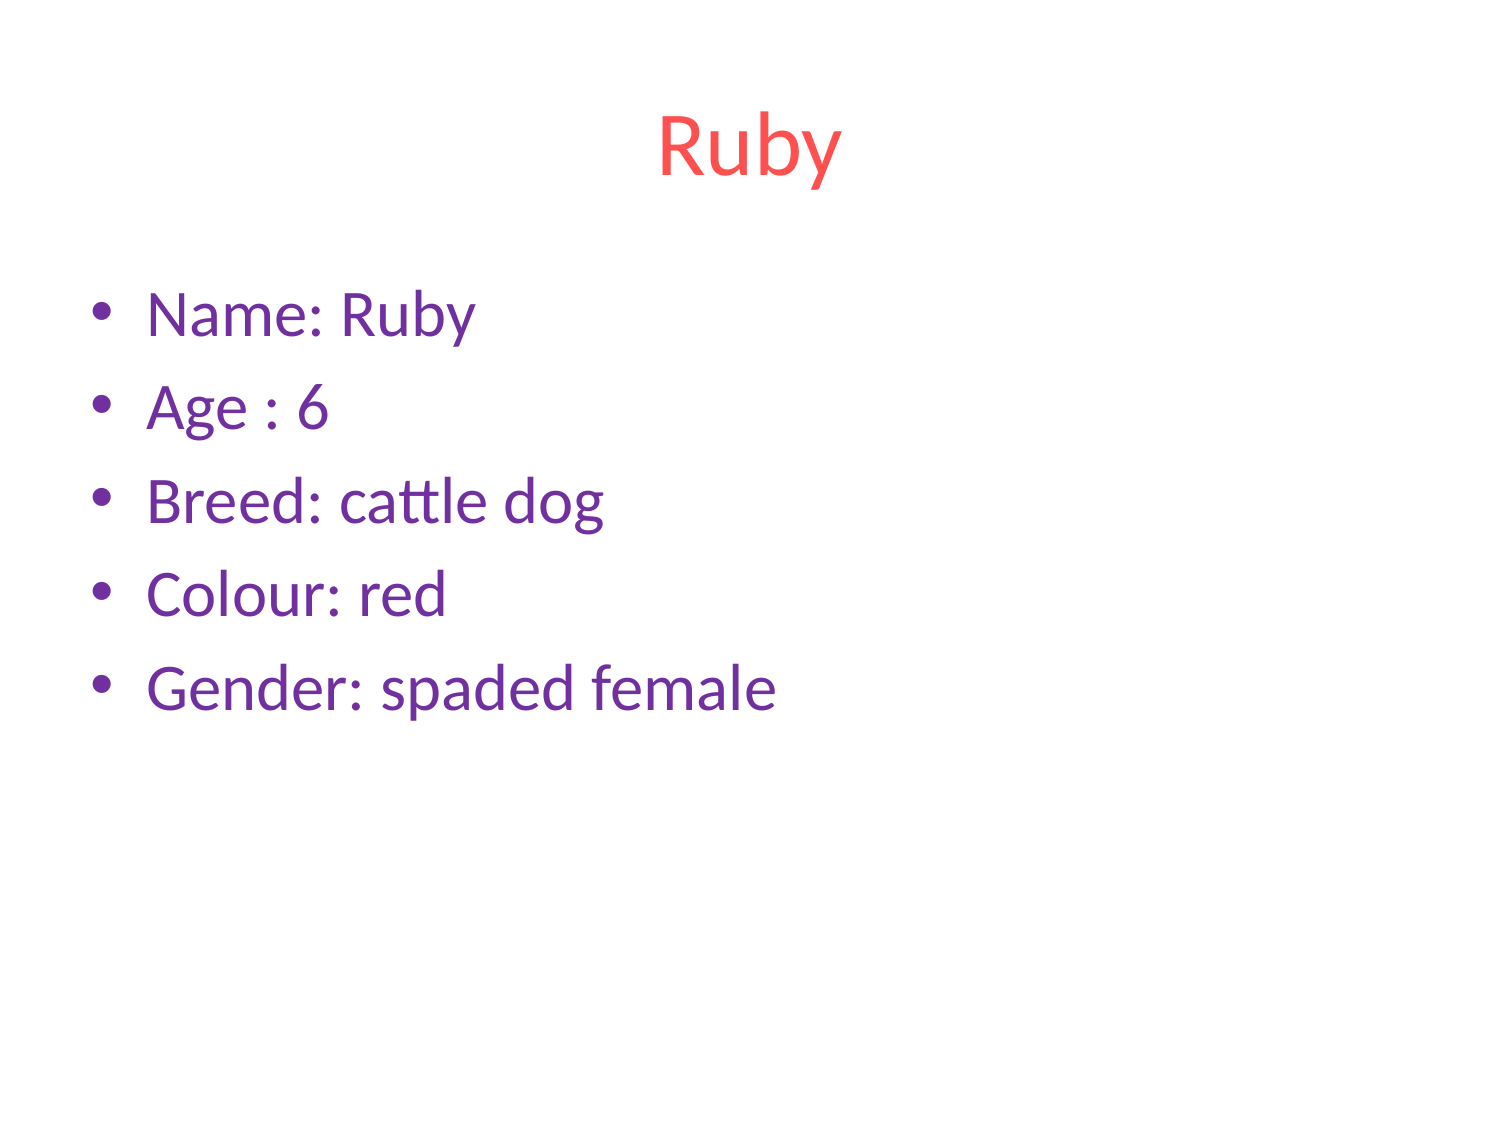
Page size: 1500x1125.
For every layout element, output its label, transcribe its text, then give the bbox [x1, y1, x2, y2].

title Ruby [75, 45, 1425, 233]
list Name: Ruby Age : 6 Breed: cattle dog Colour: red Gender: spaded female [75, 262, 1425, 1005]
